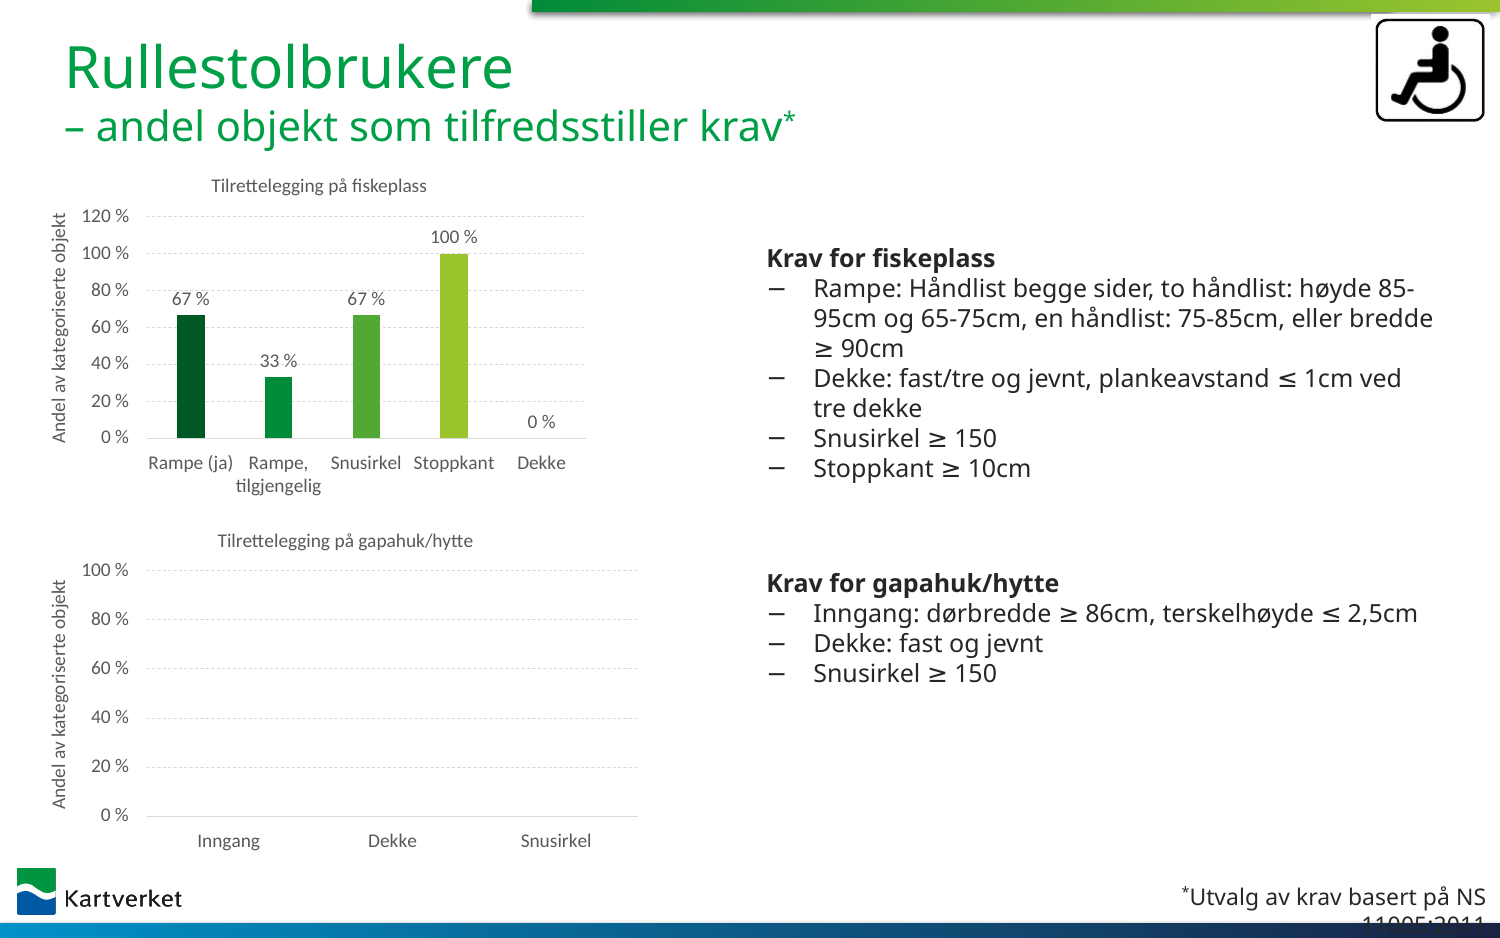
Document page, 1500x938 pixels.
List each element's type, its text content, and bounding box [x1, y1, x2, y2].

picture [41, 166, 597, 505]
picture [41, 520, 650, 859]
text_box Krav for fiskeplass Rampe: Håndlist begge sider, to håndlist: høyde 85-95cm og 65-75cm, en håndlist: 75-85cm, eller bredde ≥ 90cm Dekke: fast/tre og jevnt, plankeavstand ≤ 1cm ved tre dekke Snusirkel ≥ 150 Stoppkant ≥ 10cm [751, 235, 1452, 490]
text_box *Utvalg av krav basert på NS 11005:2011 [1068, 873, 1500, 938]
text_box Krav for gapahuk/hytte Inngang: dørbredde ≥ 86cm, terskelhøyde ≤ 2,5cm Dekke: fast og jevnt Snusirkel ≥ 150 [751, 560, 1452, 695]
picture [1371, 13, 1491, 127]
text_box Rullestolbrukere – andel objekt som tilfredsstiller krav* [49, 29, 1431, 158]
